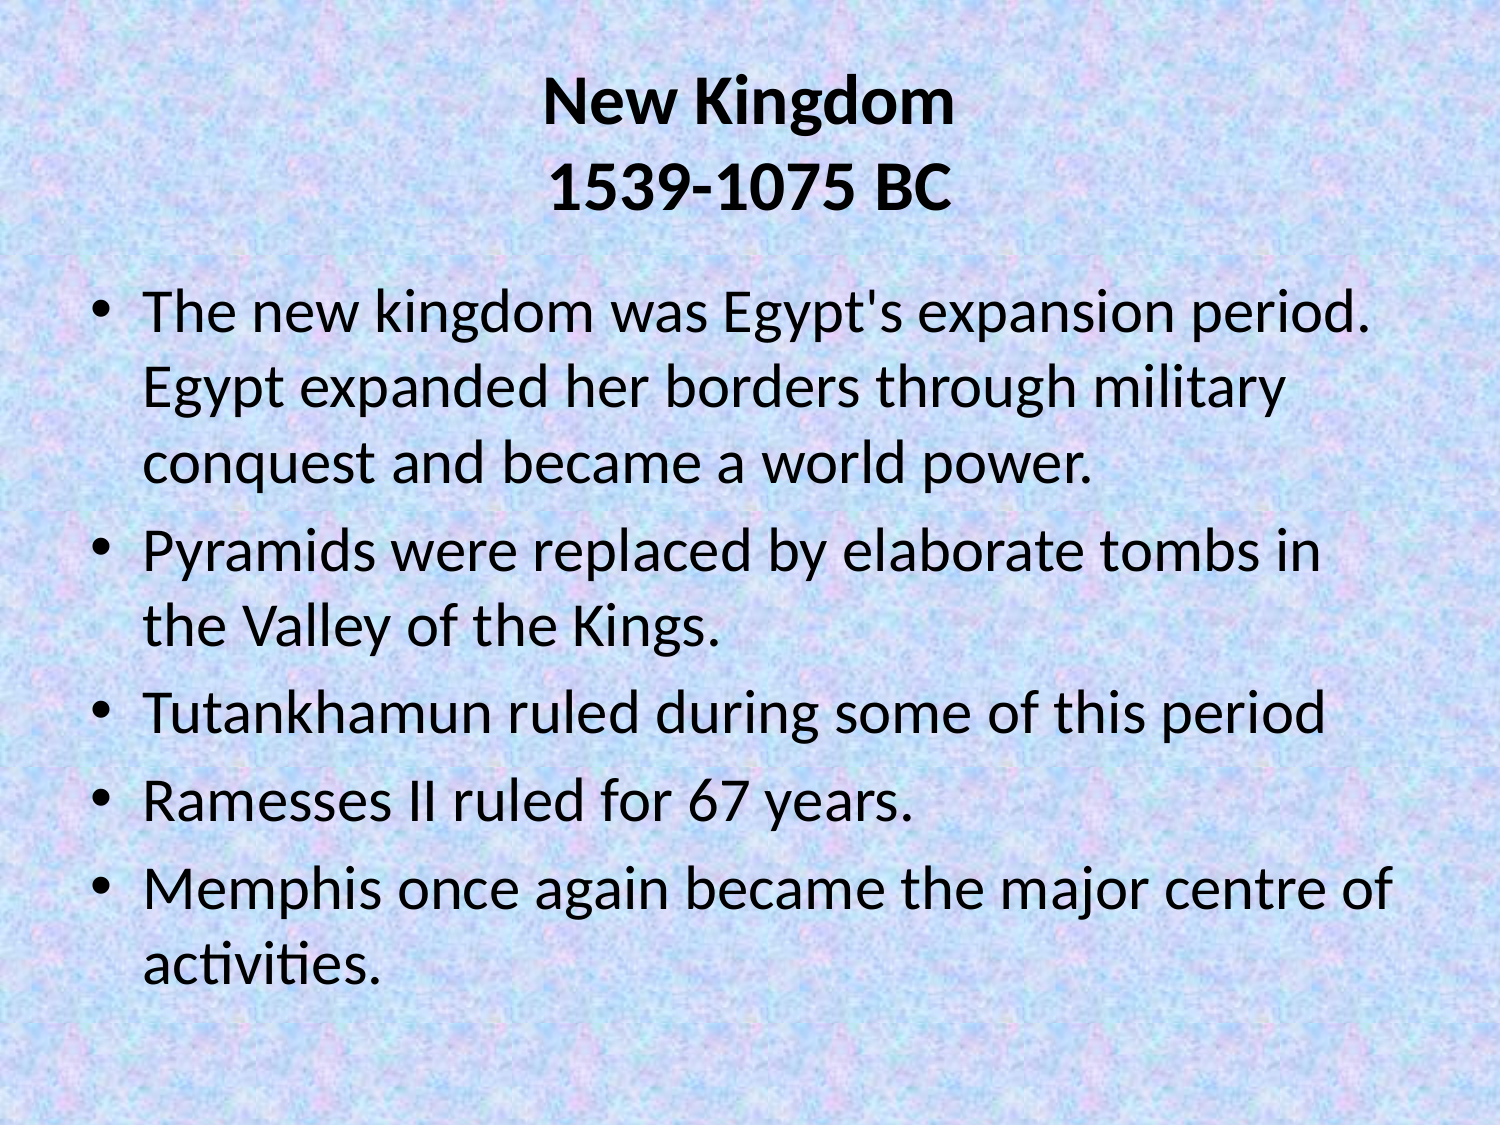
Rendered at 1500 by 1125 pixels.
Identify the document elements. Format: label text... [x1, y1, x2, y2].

list The new kingdom was Egypt's expansion period. Egypt expanded her borders through military conquest and became a world power. Pyramids were replaced by elaborate tombs in the Valley of the Kings. Tutankhamun ruled during some of this period Ramesses II ruled for 67 years. Memphis once again became the major centre of activities. [75, 262, 1425, 1005]
picture [0, 0, 1500, 1125]
title New Kingdom 1539-1075 BC [75, 45, 1425, 233]
